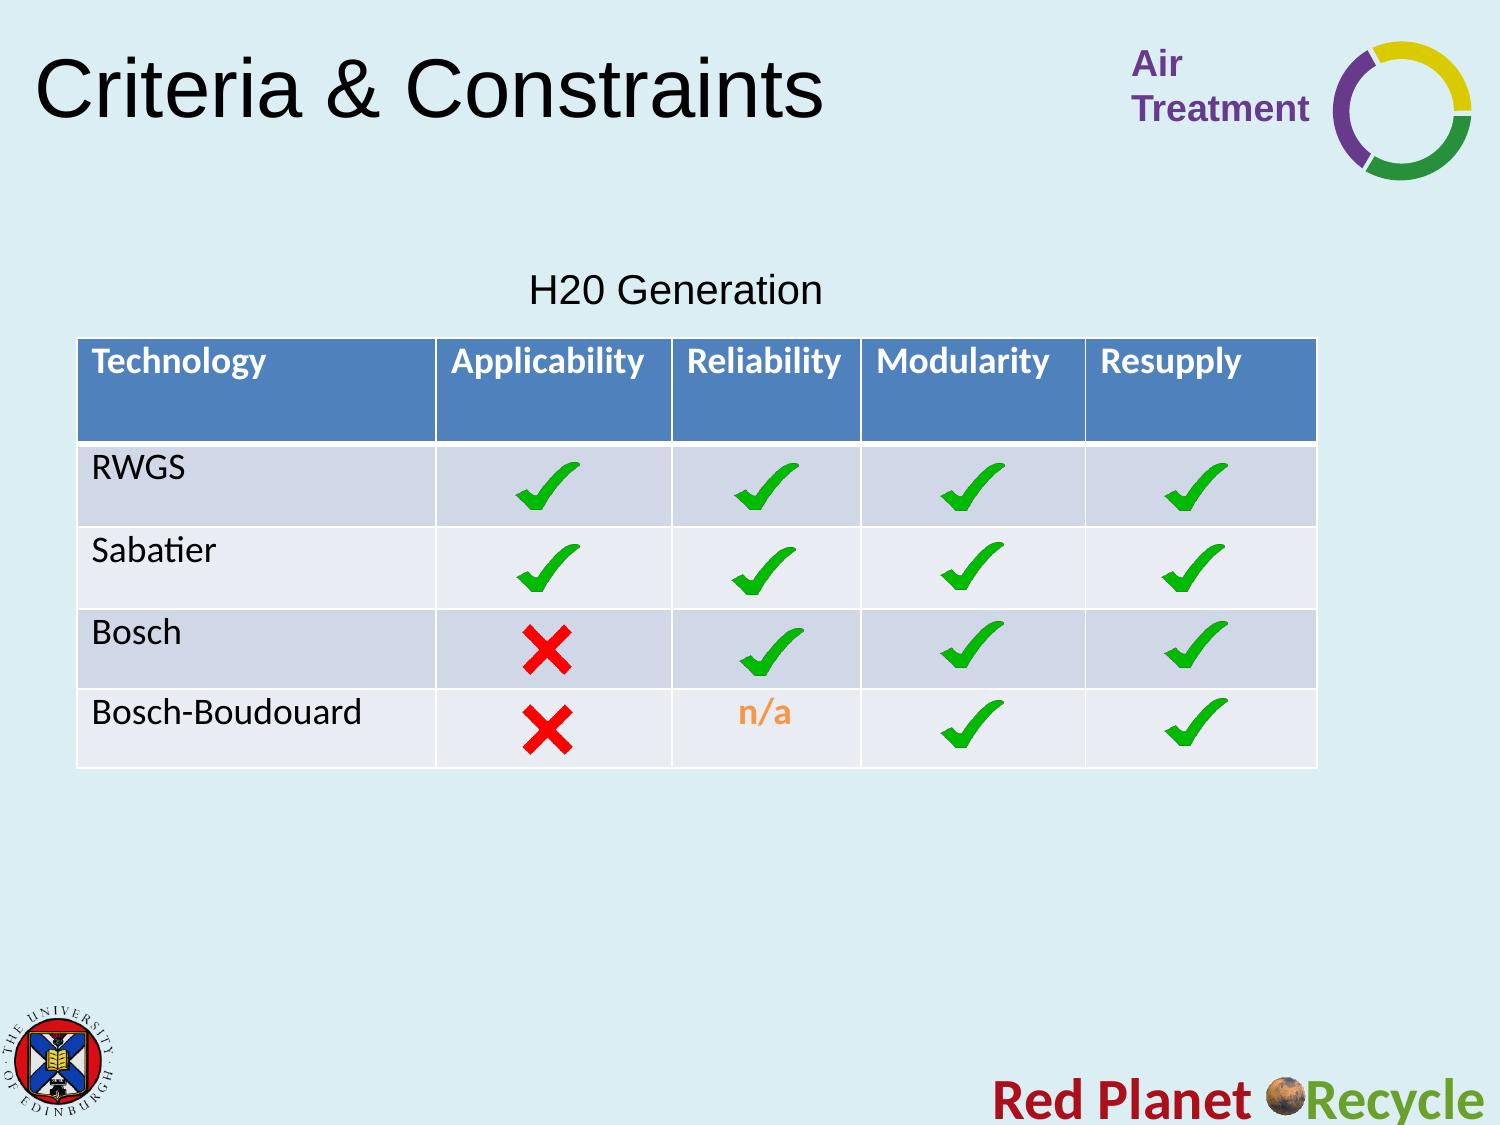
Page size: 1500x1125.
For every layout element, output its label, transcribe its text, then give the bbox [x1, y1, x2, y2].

text_box Criteria & Constraints [20, 27, 1450, 142]
table_cell RWGS [78, 447, 435, 526]
picture [731, 547, 796, 595]
picture [1163, 698, 1228, 746]
table_header Reliability [673, 339, 860, 441]
picture [1160, 544, 1225, 592]
table_cell [437, 690, 671, 767]
table_header Resupply [1086, 339, 1316, 441]
picture [940, 621, 1004, 669]
table_cell Sabatier [78, 528, 435, 608]
table_cell [1086, 447, 1316, 526]
table_cell [862, 447, 1085, 526]
picture [519, 702, 574, 756]
picture [515, 544, 580, 592]
table_cell [862, 610, 1085, 688]
picture [1163, 463, 1228, 511]
picture [515, 462, 580, 510]
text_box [1115, 30, 1482, 191]
table_cell [437, 610, 671, 688]
picture [1163, 621, 1228, 669]
table_cell Bosch [78, 610, 435, 688]
table_cell [437, 447, 671, 526]
table_header Modularity [862, 339, 1085, 441]
picture [940, 542, 1004, 590]
picture [519, 622, 573, 676]
table_cell n/a [673, 690, 860, 767]
picture [739, 628, 804, 676]
picture [734, 463, 799, 511]
table_header Applicability [437, 339, 671, 441]
table_cell [673, 528, 860, 608]
table_cell [862, 690, 1085, 767]
table_cell [1086, 610, 1316, 688]
picture [940, 700, 1005, 748]
table_cell Bosch-Boudouard [78, 690, 435, 767]
table_cell [437, 528, 671, 608]
text_box H20 Generation [513, 255, 928, 321]
table_cell [862, 528, 1085, 608]
table_cell [1086, 690, 1316, 767]
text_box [2, 1005, 1500, 1125]
table_cell [673, 610, 860, 688]
table_header Technology [78, 339, 435, 441]
table_cell [1086, 528, 1316, 608]
table_cell [673, 447, 860, 526]
picture [940, 463, 1005, 511]
